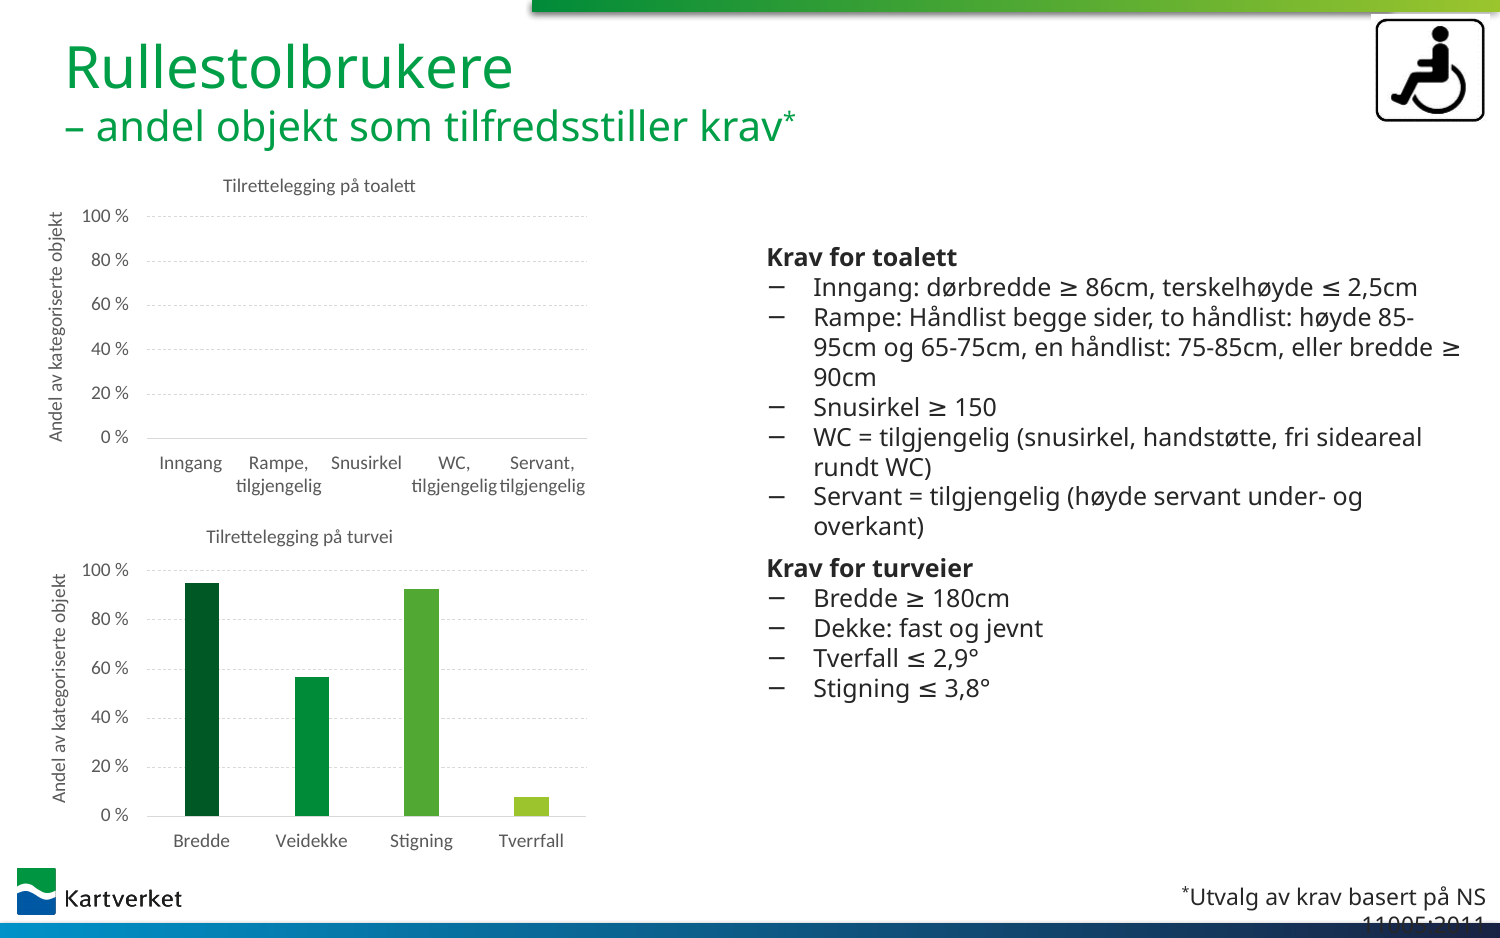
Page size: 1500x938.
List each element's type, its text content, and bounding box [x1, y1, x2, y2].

text_box *Utvalg av krav basert på NS 11005:2011 [1068, 873, 1500, 938]
picture [41, 520, 598, 859]
text_box Krav for turveier Bredde ≥ 180cm Dekke: fast og jevnt Tverfall ≤ 2,9° Stigning ≤ 3,8° [751, 545, 1483, 710]
picture [41, 166, 598, 505]
text_box Krav for toalett Inngang: dørbredde ≥ 86cm, terskelhøyde ≤ 2,5cm Rampe: Håndlist begge sider, to håndlist: høyde 85-95cm og 65-75cm, en håndlist: 75-85cm, eller bredde ≥ 90cm Snusirkel ≥ 150 WC = tilgjengelig (snusirkel, handstøtte, fri sideareal rundt WC) Servant = tilgjengelig (høyde servant under- og overkant) [751, 234, 1483, 545]
text_box Rullestolbrukere – andel objekt som tilfredsstiller krav* [49, 14, 1431, 158]
picture [1371, 13, 1491, 127]
